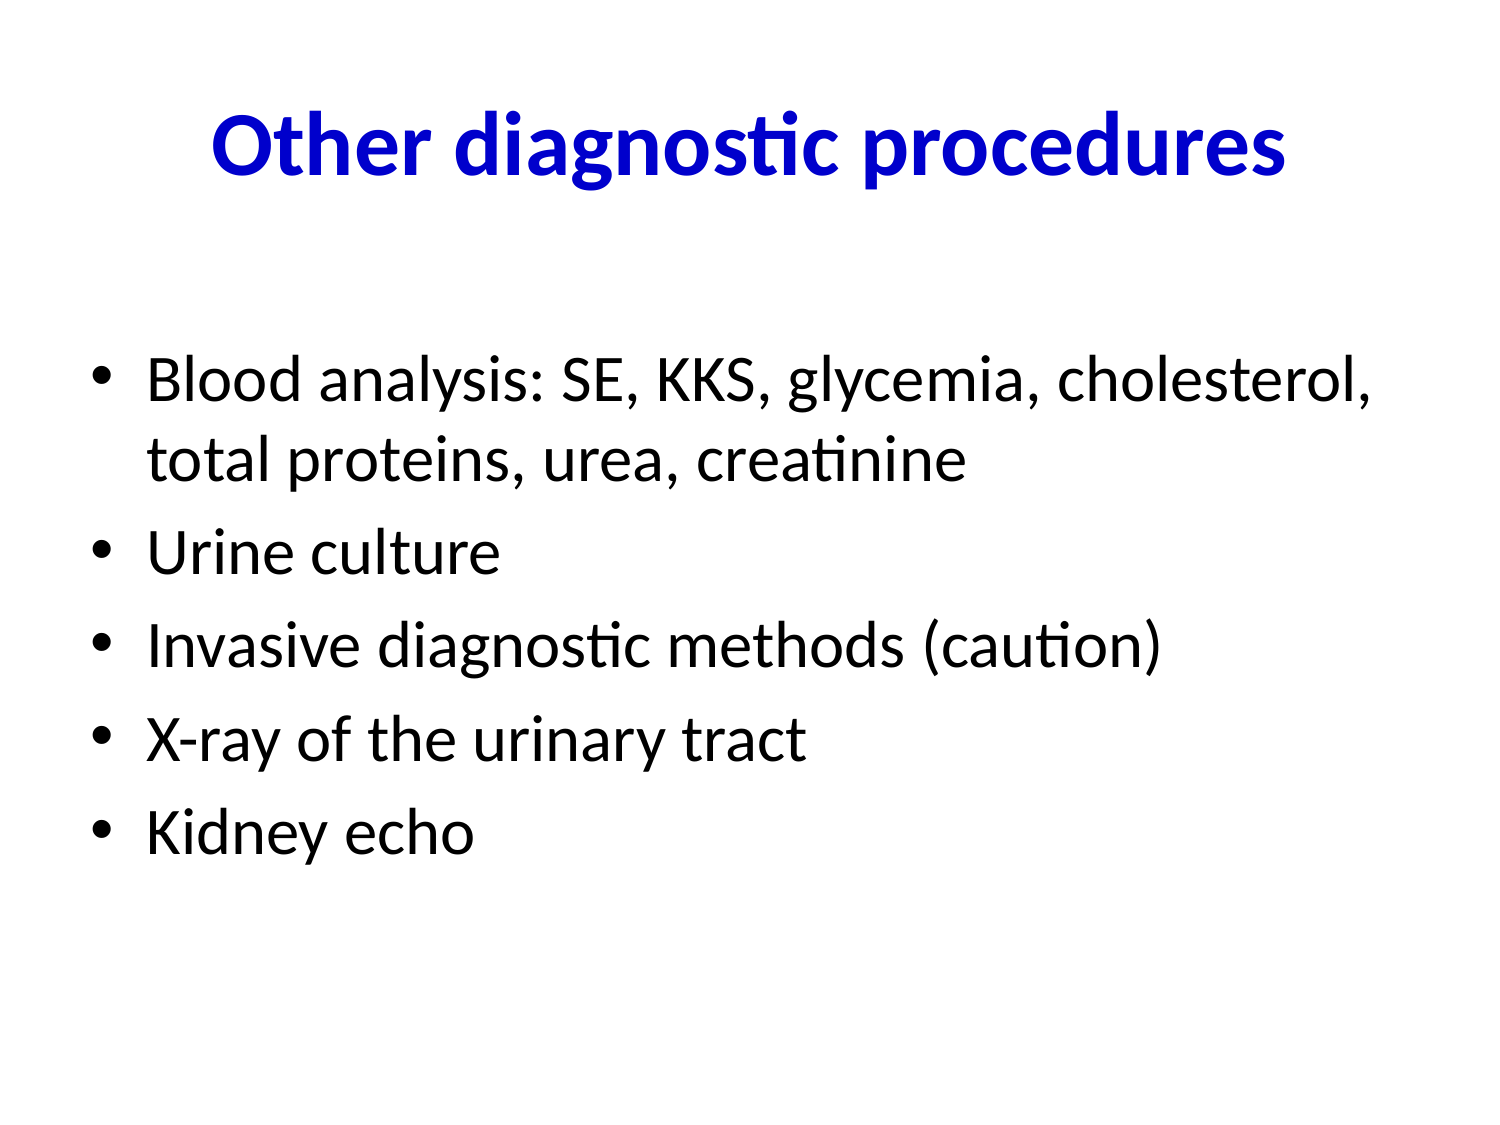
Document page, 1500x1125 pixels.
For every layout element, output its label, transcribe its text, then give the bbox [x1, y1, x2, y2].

title Other diagnostic procedures [75, 45, 1425, 233]
list Blood analysis: SE, KKS, glycemia, cholesterol, total proteins, urea, creatinine Urine culture Invasive diagnostic methods (caution) X-ray of the urinary tract Kidney echo [75, 327, 1425, 1075]
